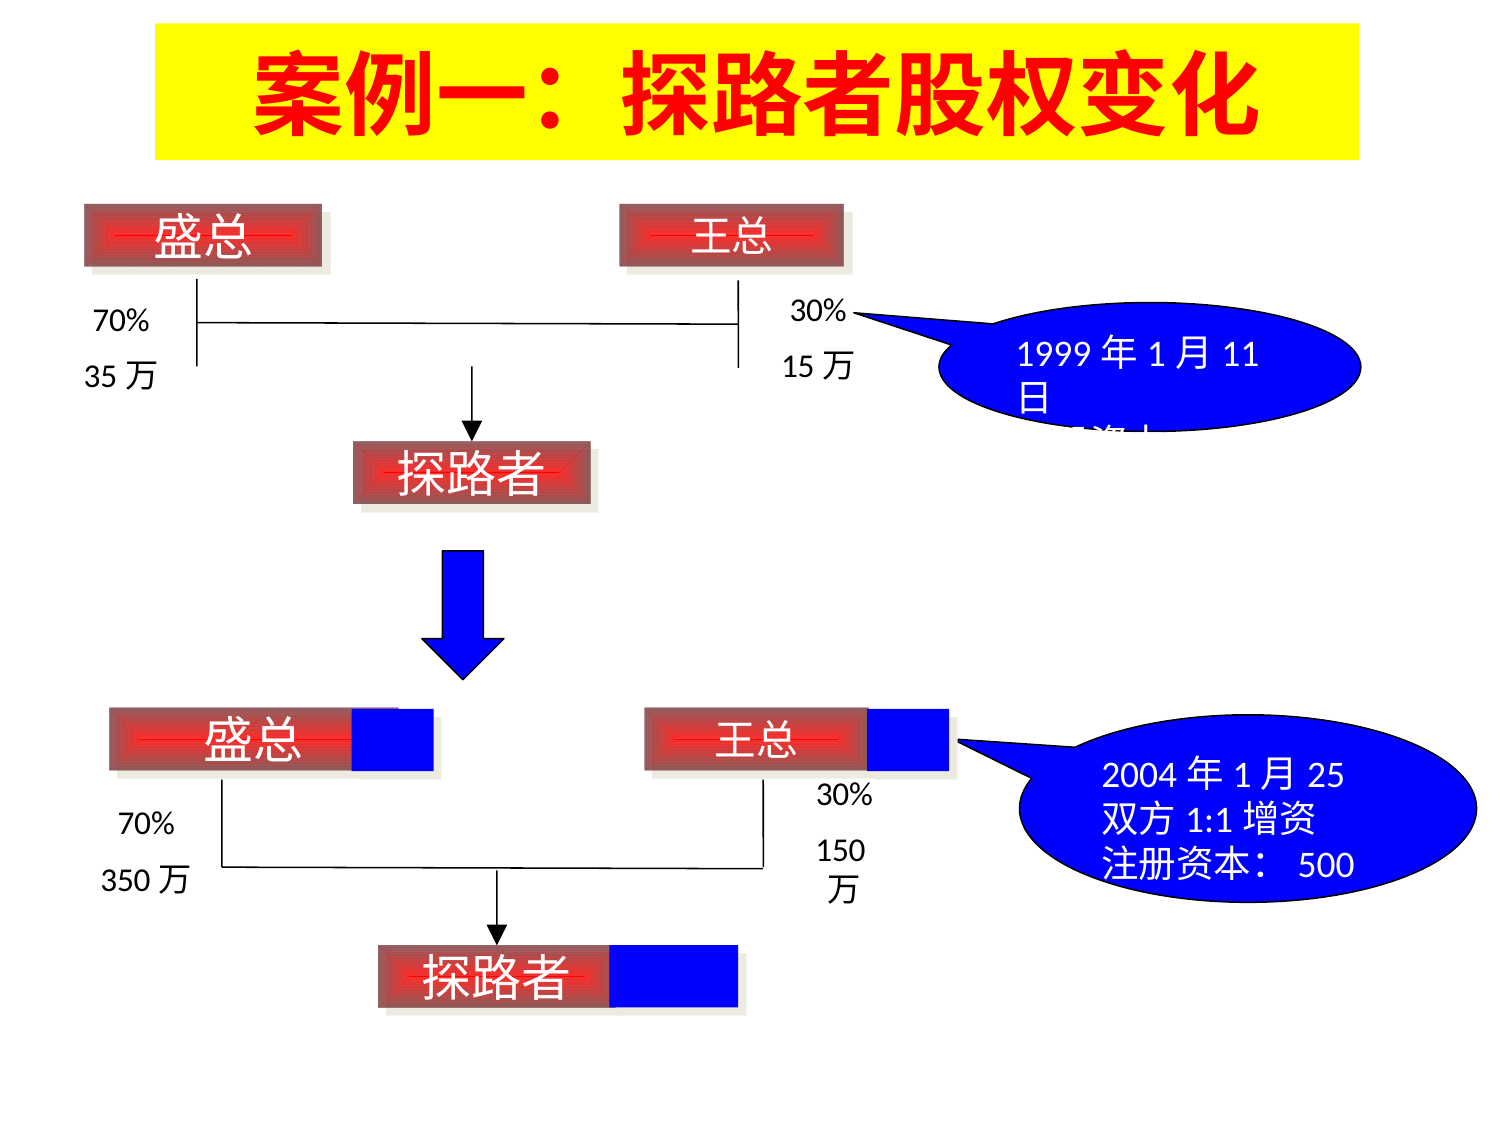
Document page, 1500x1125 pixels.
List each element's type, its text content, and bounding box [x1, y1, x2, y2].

text_box 2004年1月25 双方1:1增资 注册资本：500万 [958, 714, 1477, 903]
text_box 1999年1月11日 注册资本：50万 [880, 302, 1361, 432]
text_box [474, 203, 876, 505]
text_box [83, 707, 950, 1008]
text_box [421, 550, 486, 680]
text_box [58, 203, 461, 505]
title 案例一：探路者股权变化 [155, 23, 1360, 161]
